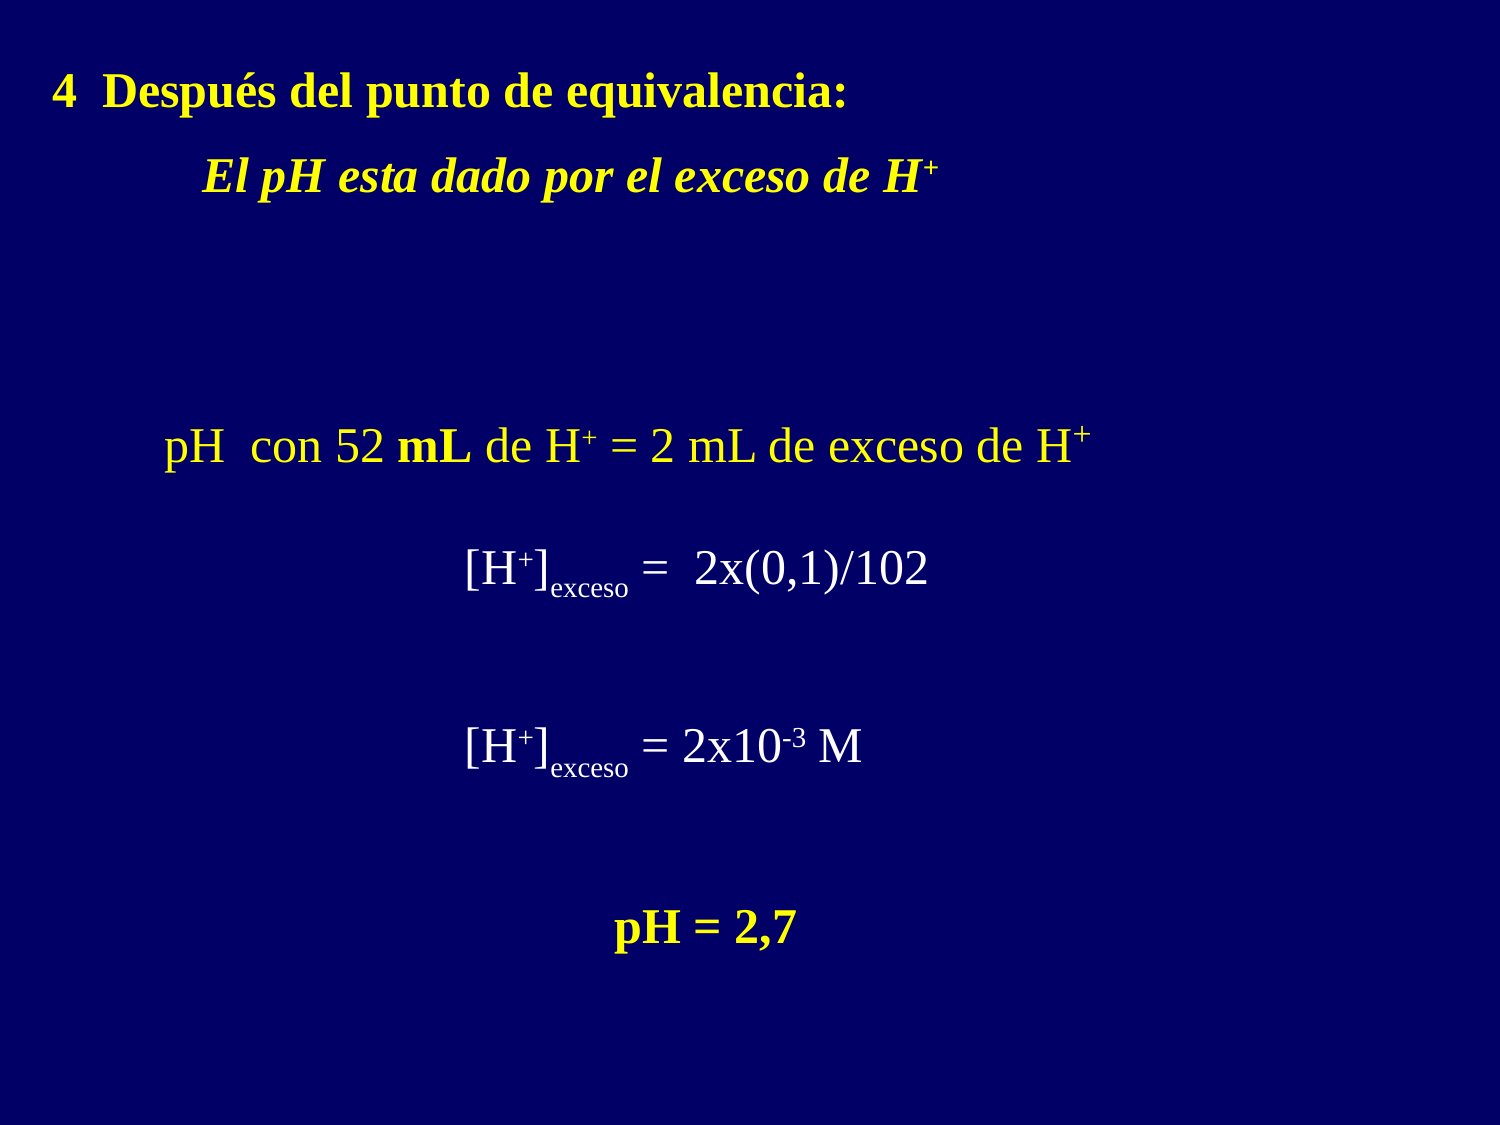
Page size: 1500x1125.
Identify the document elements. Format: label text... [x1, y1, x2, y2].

text_box pH con 52 mL de H+ = 2 mL de exceso de H+ [H+]exceso = 2x(0,1)/102 [H+]exceso = 2x10-3 M pH = 2,7 [0, 397, 1500, 961]
text_box 4 Después del punto de equivalencia: El pH esta dado por el exceso de H+ [37, 50, 1500, 210]
